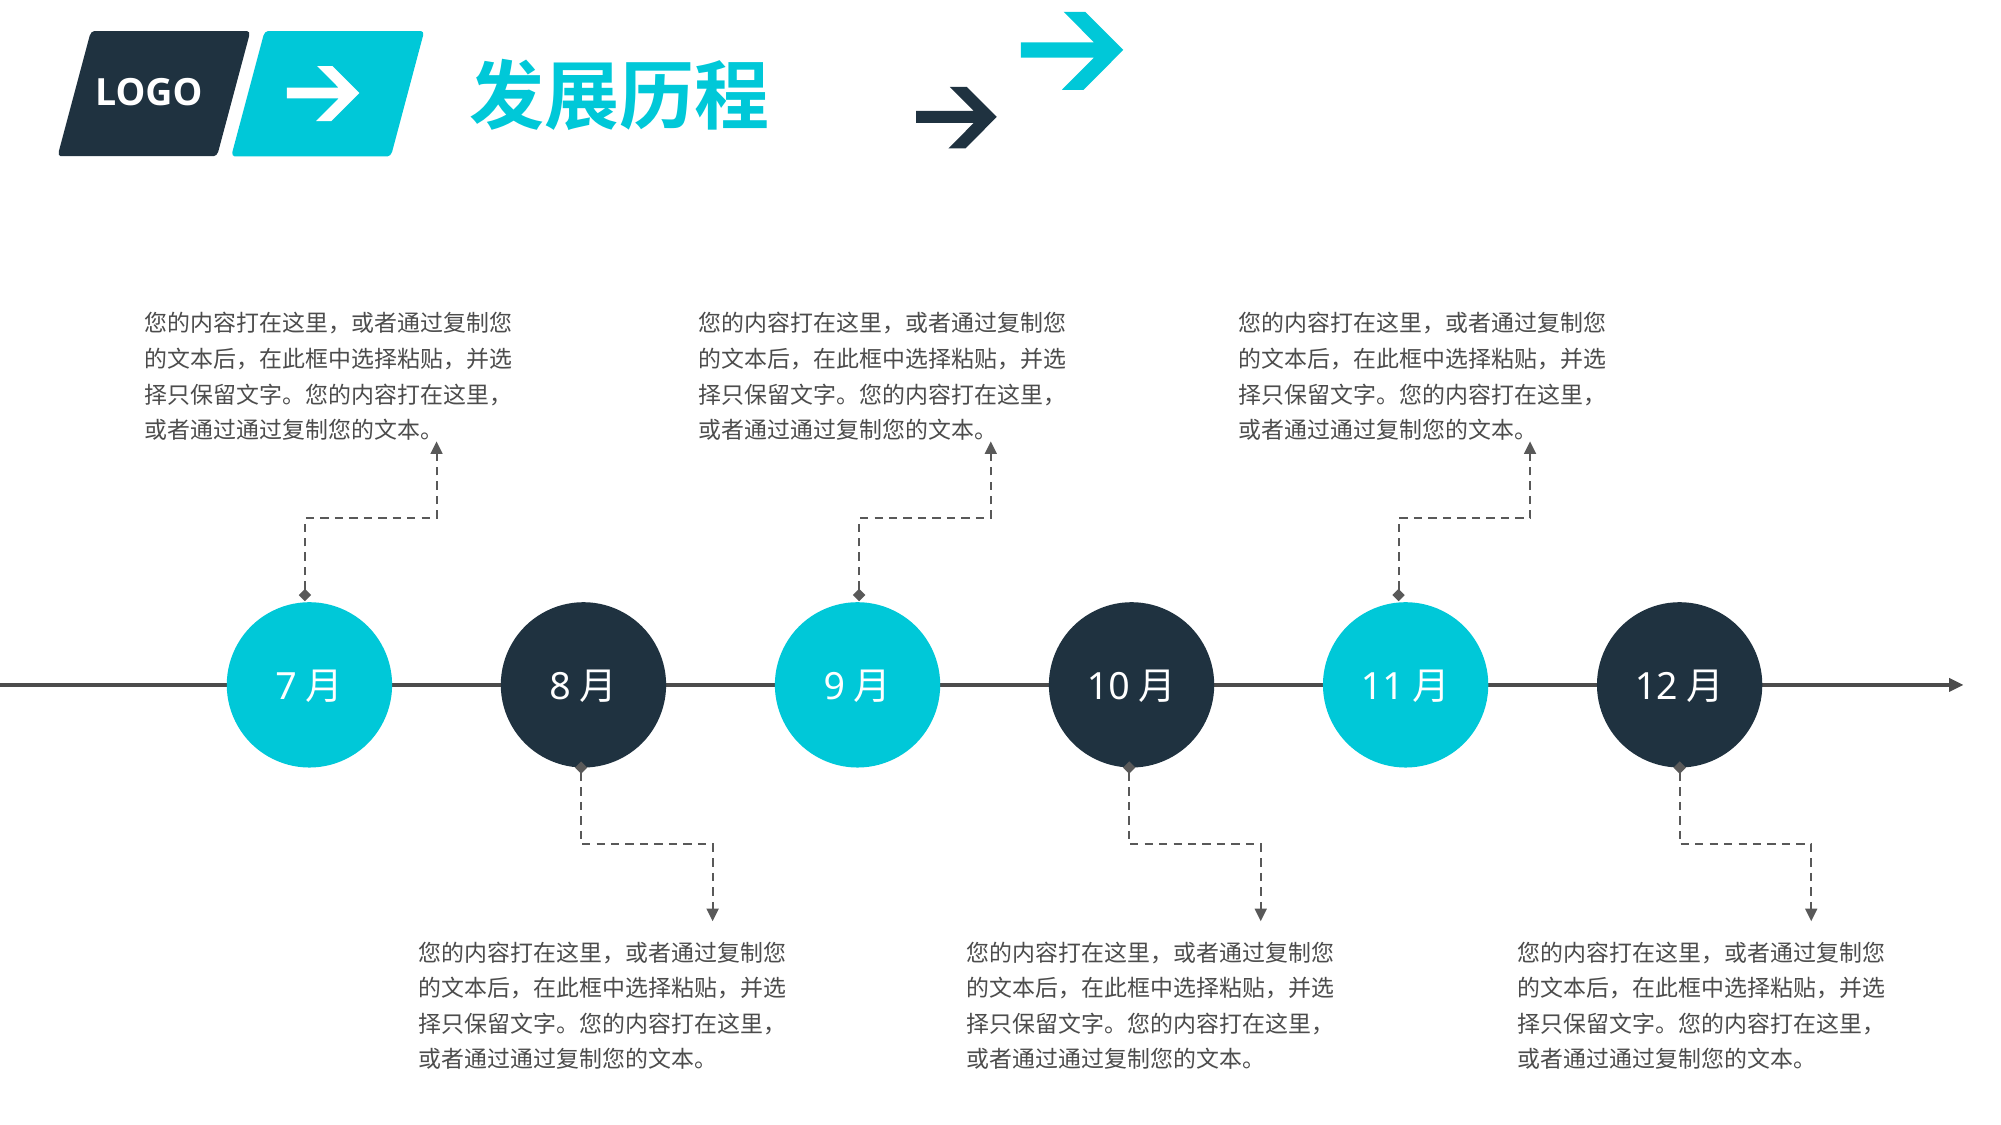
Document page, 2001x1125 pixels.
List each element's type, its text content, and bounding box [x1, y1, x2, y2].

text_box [58, 31, 424, 157]
text_box [1020, 11, 1124, 90]
text_box 10月 [1047, 601, 1216, 684]
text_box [570, 778, 724, 911]
text_box 您的内容打在这里，或者通过复制您的文本后，在此框中选择粘贴，并选择只保留文字。您的内容打在这里，或者通过通过复制您的文本。 [952, 922, 1366, 1080]
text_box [1118, 778, 1272, 911]
text_box 发展历程 [454, 41, 1074, 147]
text_box 12月 [1595, 685, 1764, 769]
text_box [1387, 452, 1542, 585]
text_box 您的内容打在这里，或者通过复制您的文本后，在此框中选择粘贴，并选择只保留文字。您的内容打在这里，或者通过通过复制您的文本。 [684, 293, 1098, 451]
text_box 7月 [225, 601, 394, 684]
text_box 您的内容打在这里，或者通过复制您的文本后，在此框中选择粘贴，并选择只保留文字。您的内容打在这里，或者通过通过复制您的文本。 [129, 293, 544, 451]
text_box 您的内容打在这里，或者通过复制您的文本后，在此框中选择粘贴，并选择只保留文字。您的内容打在这里，或者通过通过复制您的文本。 [403, 922, 818, 1080]
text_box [293, 452, 448, 585]
text_box 11月 [1321, 685, 1490, 769]
text_box 您的内容打在这里，或者通过复制您的文本后，在此框中选择粘贴，并选择只保留文字。您的内容打在这里，或者通过通过复制您的文本。 [1502, 922, 1916, 1080]
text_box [848, 452, 1002, 585]
text_box 12月 [1595, 601, 1764, 684]
text_box 8月 [499, 685, 668, 769]
text_box 您的内容打在这里，或者通过复制您的文本后，在此框中选择粘贴，并选择只保留文字。您的内容打在这里，或者通过通过复制您的文本。 [1223, 293, 1637, 451]
text_box 10月 [1047, 685, 1216, 769]
text_box 7月 [225, 685, 394, 769]
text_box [1668, 778, 1823, 911]
text_box 9月 [773, 601, 942, 684]
text_box 9月 [773, 685, 942, 769]
text_box [916, 86, 997, 149]
text_box 11月 [1321, 601, 1490, 684]
text_box 8月 [499, 601, 668, 684]
